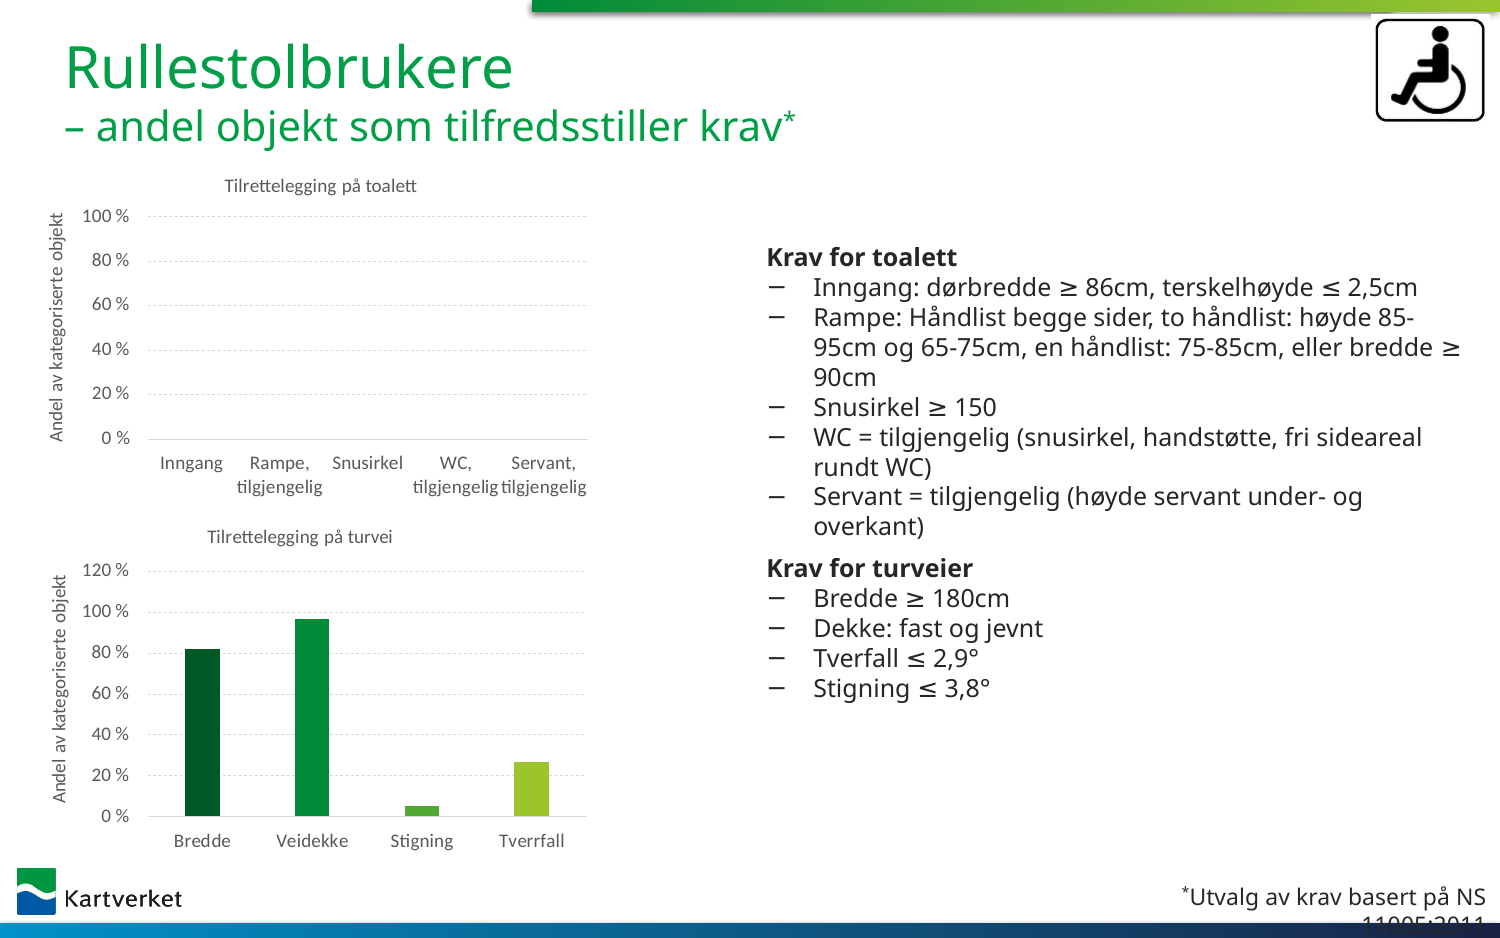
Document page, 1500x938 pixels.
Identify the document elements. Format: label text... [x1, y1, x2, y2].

text_box Krav for toalett Inngang: dørbredde ≥ 86cm, terskelhøyde ≤ 2,5cm Rampe: Håndlist begge sider, to håndlist: høyde 85-95cm og 65-75cm, en håndlist: 75-85cm, eller bredde ≥ 90cm Snusirkel ≥ 150 WC = tilgjengelig (snusirkel, handstøtte, fri sideareal rundt WC) Servant = tilgjengelig (høyde servant under- og overkant) [751, 234, 1483, 545]
text_box Krav for turveier Bredde ≥ 180cm Dekke: fast og jevnt Tverfall ≤ 2,9° Stigning ≤ 3,8° [751, 545, 1483, 710]
text_box *Utvalg av krav basert på NS 11005:2011 [1068, 873, 1500, 938]
text_box Rullestolbrukere – andel objekt som tilfredsstiller krav* [49, 14, 1431, 158]
picture [41, 520, 598, 859]
picture [1371, 13, 1491, 127]
picture [41, 166, 599, 505]
